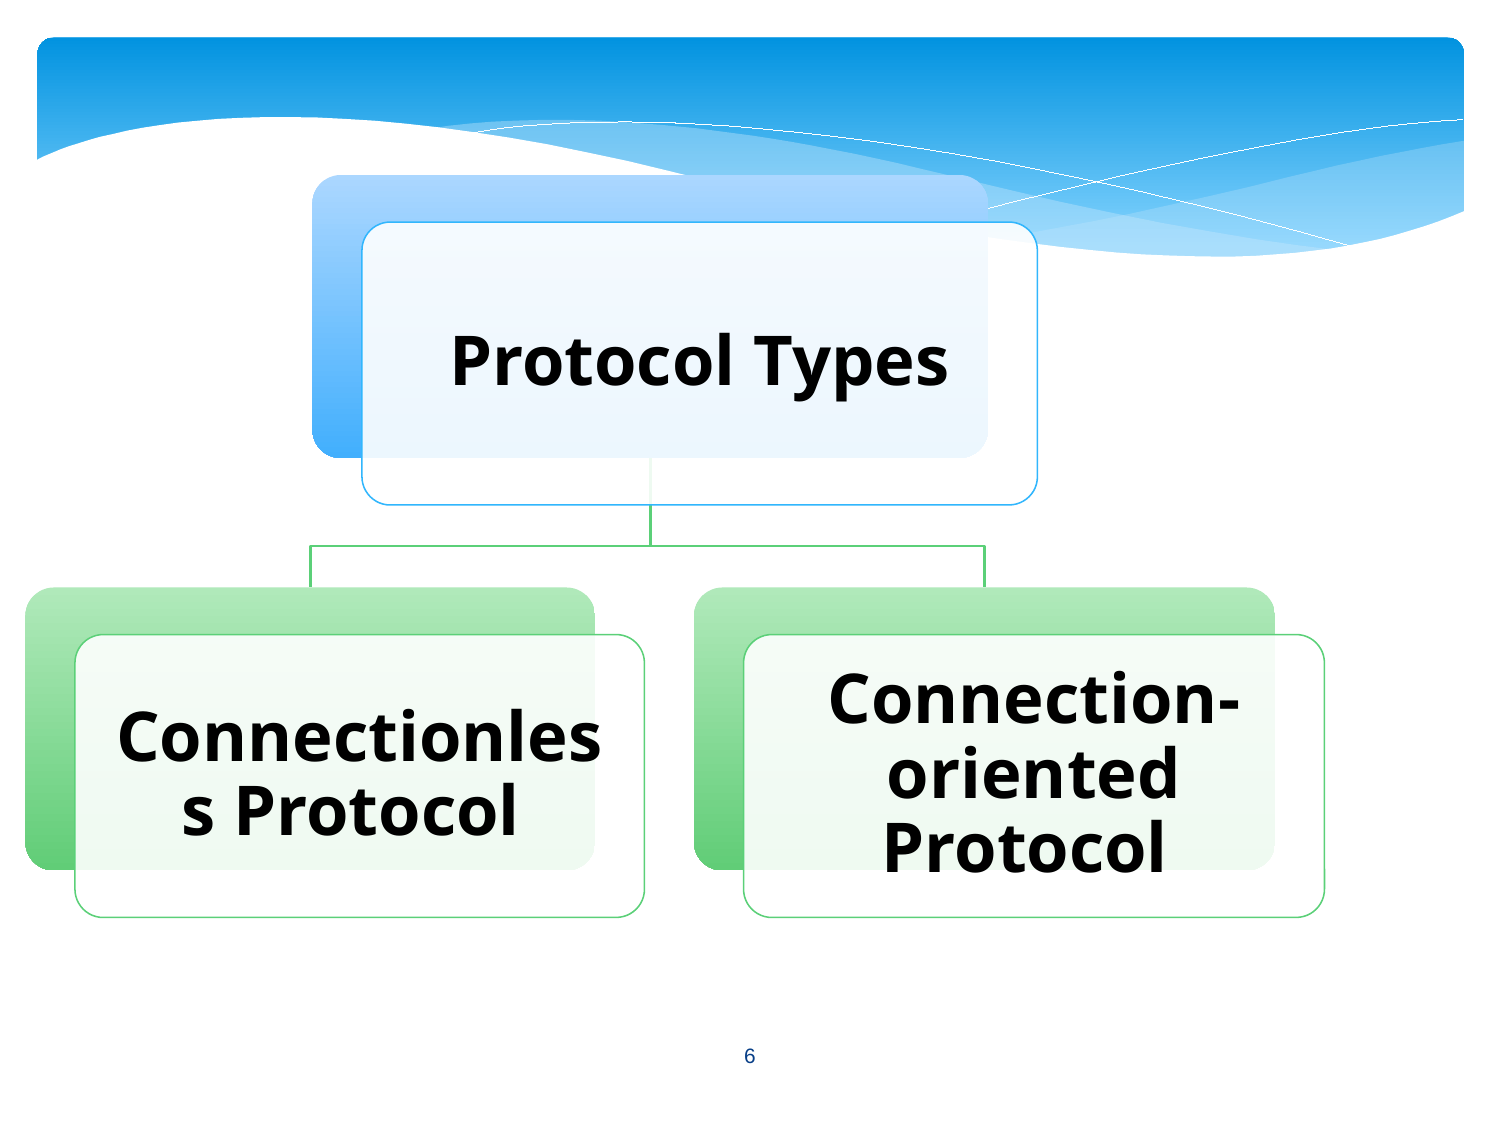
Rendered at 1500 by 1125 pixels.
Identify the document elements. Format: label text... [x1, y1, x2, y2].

slide_number 6 [654, 1025, 846, 1086]
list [0, 174, 1351, 918]
